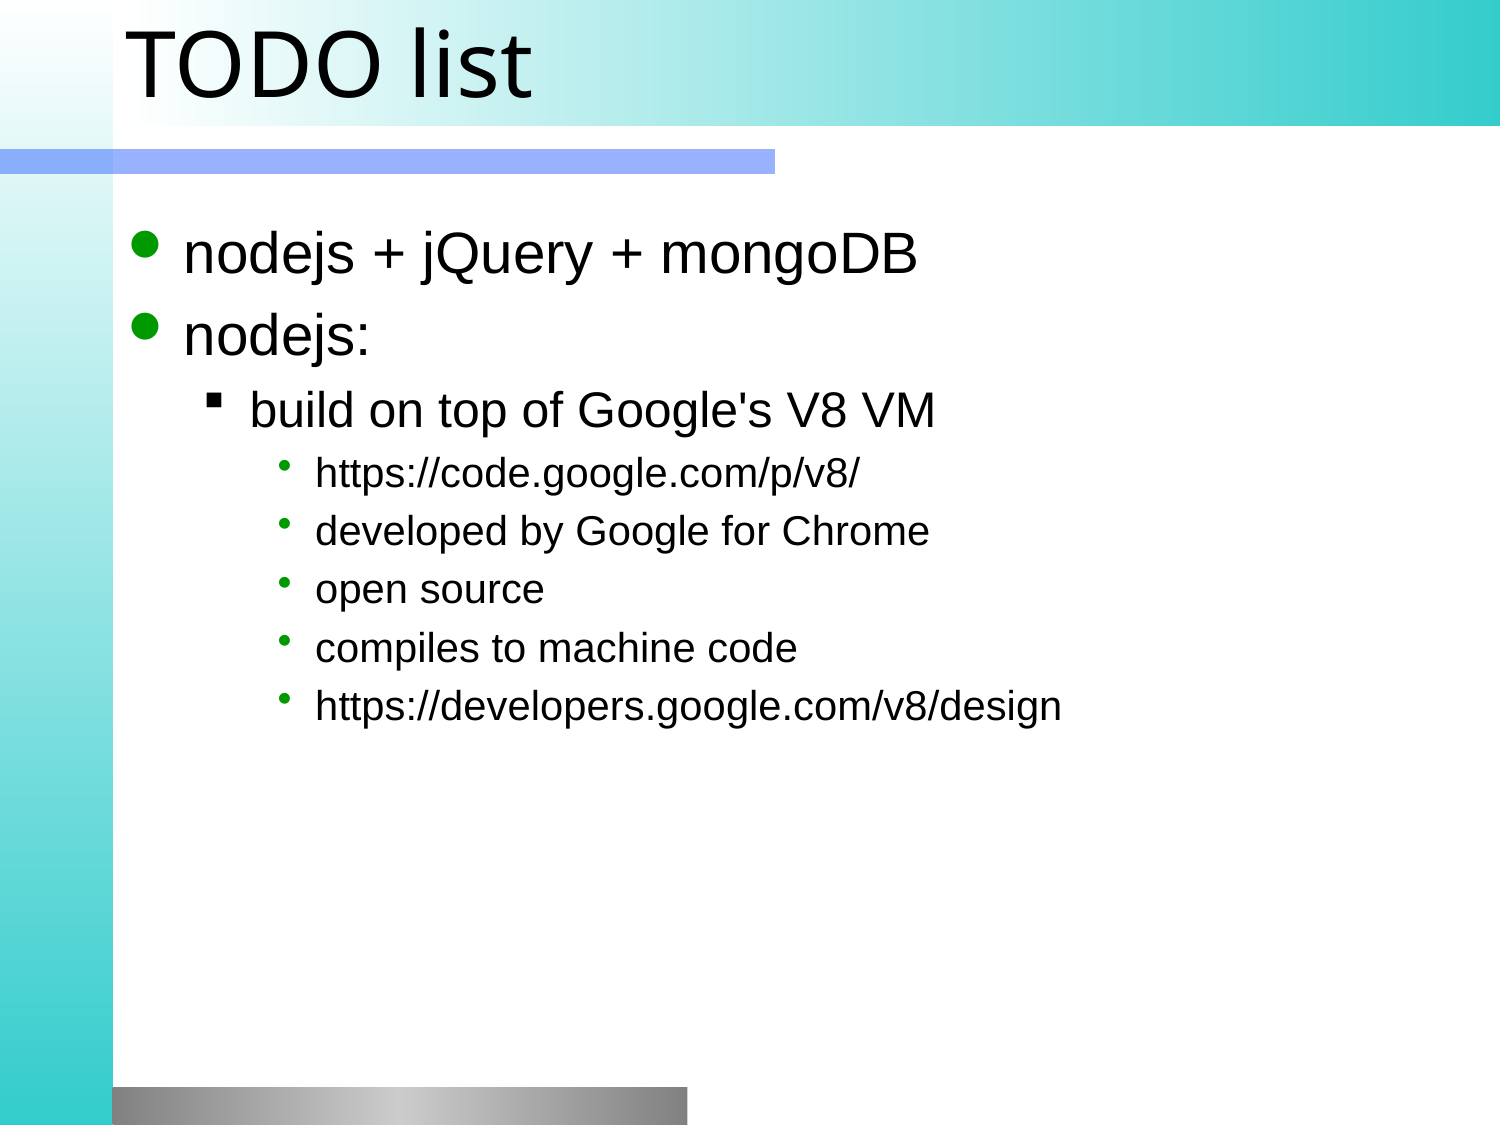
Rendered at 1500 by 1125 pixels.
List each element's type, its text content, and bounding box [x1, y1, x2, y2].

list nodejs + jQuery + mongoDB nodejs: build on top of Google's V8 VM https://code.google.com/p/v8/ developed by Google for Chrome open source compiles to machine code https://developers.google.com/v8/design [112, 207, 1388, 1073]
title TODO list [110, 0, 1424, 126]
